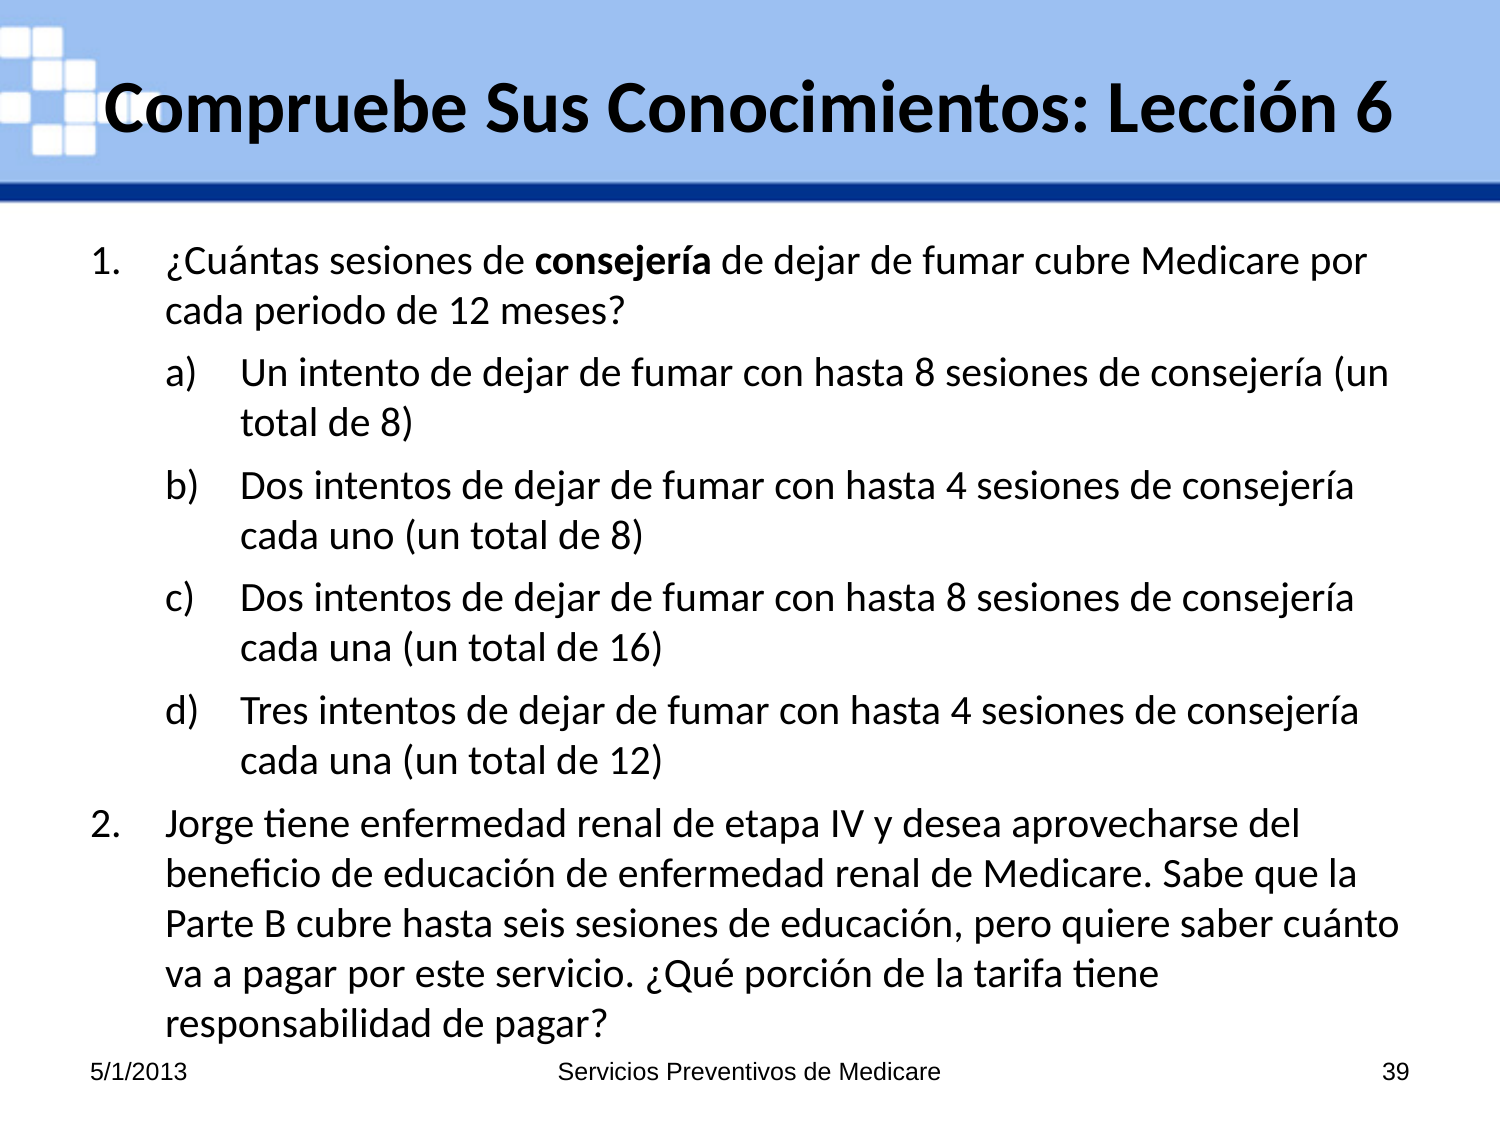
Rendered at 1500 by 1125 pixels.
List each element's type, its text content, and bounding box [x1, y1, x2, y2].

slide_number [75, 1040, 425, 1100]
picture [0, 0, 1500, 1125]
slide_number 39 [1074, 1040, 1425, 1100]
title Compruebe Sus Conocimientos: Lección 6 [75, 12, 1425, 193]
list ¿Cuántas sesiones de consejería de dejar de fumar cubre Medicare por cada periodo de 12 meses? Un intento de dejar de fumar con hasta 8 sesiones de consejería (un total de 8) Dos intentos de dejar de fumar con hasta 4 sesiones de consejería cada uno (un total de 8) Dos intentos de dejar de fumar con hasta 8 sesiones de consejería cada una (un total de 16) Tres intentos de dejar de fumar con hasta 4 sesiones de consejería cada una (un total de 12) Jorge tiene enfermedad renal de etapa IV y desea aprovecharse del beneficio de educación de enfermedad renal de Medicare. Sabe que la Parte B cubre hasta seis sesiones de educación, pero quiere saber cuánto va a pagar por este servicio. ¿Qué porción de la tarifa tiene responsabilidad de pagar? [75, 224, 1425, 968]
footer Servicios Preventivos de Medicare [512, 1040, 988, 1100]
